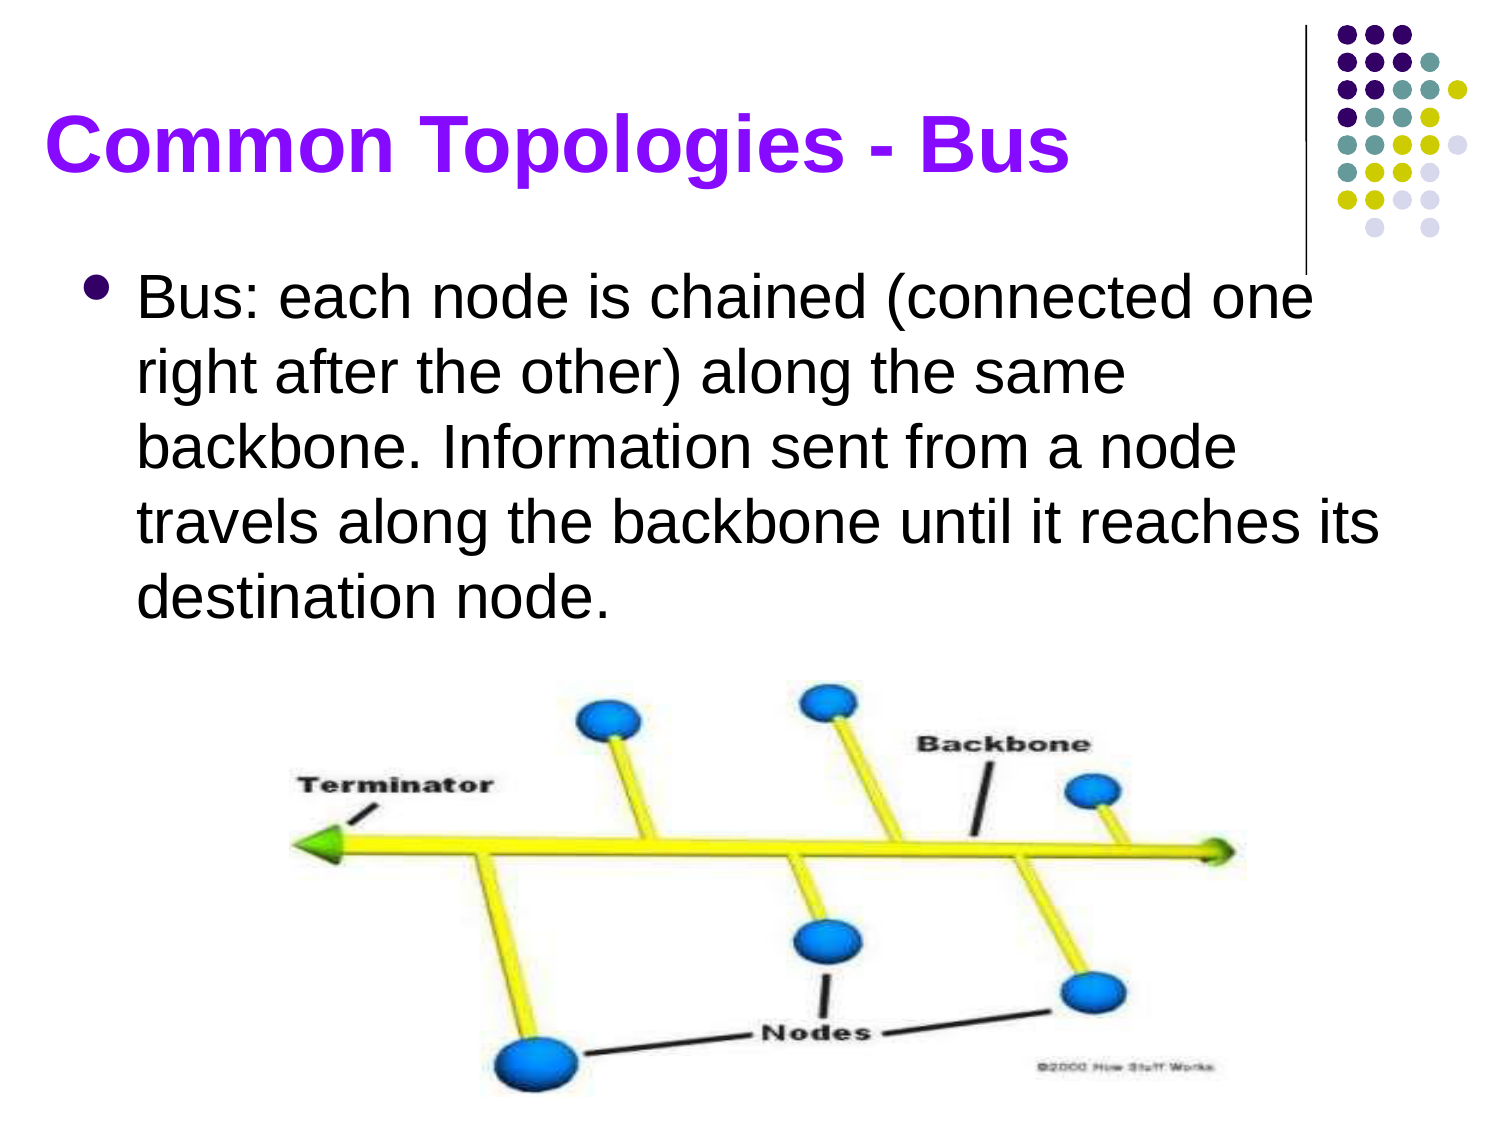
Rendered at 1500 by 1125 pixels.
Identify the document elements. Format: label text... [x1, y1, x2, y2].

picture [288, 680, 1247, 1097]
list Bus: each node is chained (connected one right after the other) along the same backbone. Information sent from a node travels along the backbone until it reaches its destination node. [64, 160, 1402, 885]
title Common Topologies - Bus [29, 0, 1268, 197]
